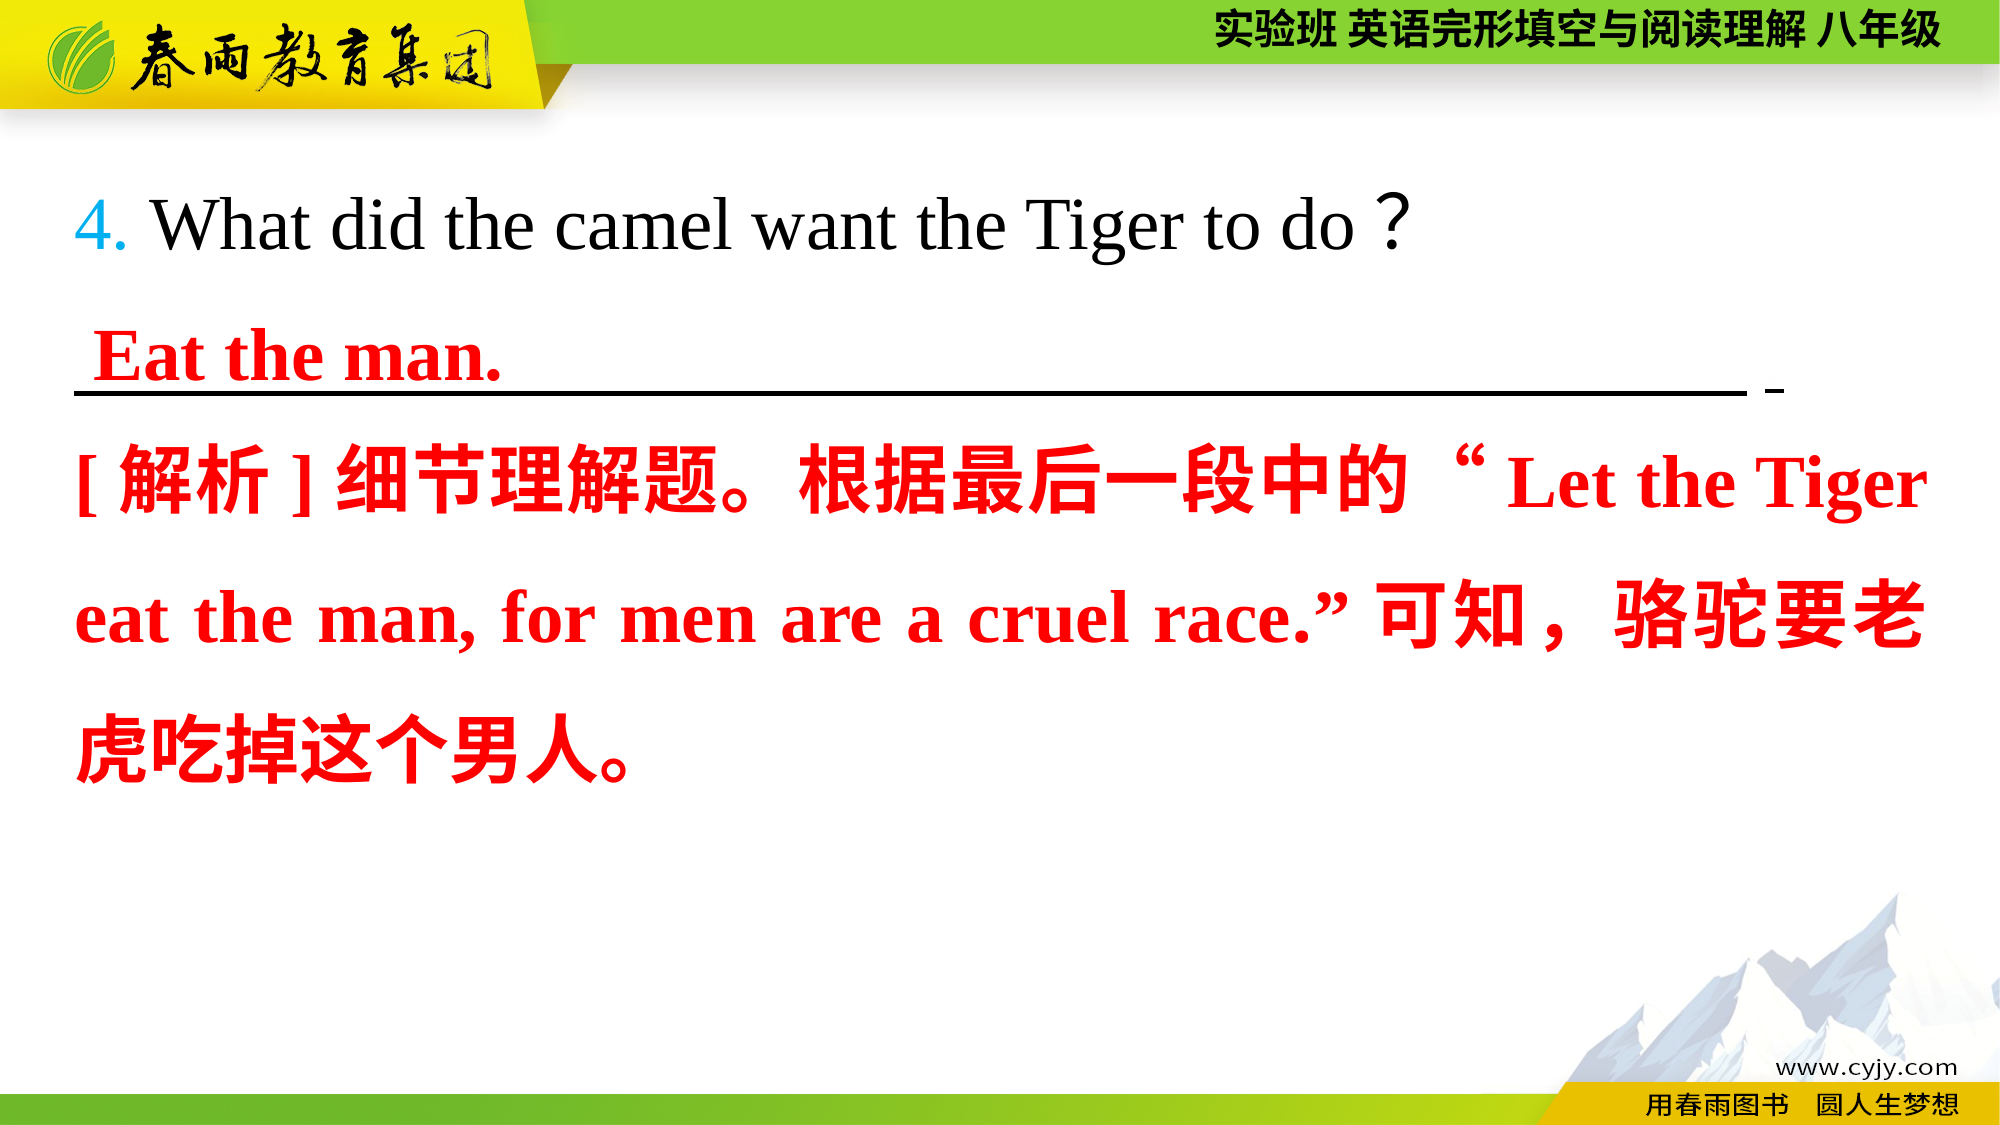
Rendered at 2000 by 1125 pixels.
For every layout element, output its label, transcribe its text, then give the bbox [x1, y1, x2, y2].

text_box Eat the man. [78, 252, 712, 380]
list 4. What did the camel want the Tiger to do？ , [59, 122, 1944, 380]
text_box [解析]细节理解题。根据最后一段中的“Let the Tiger eat the man, for men are a cruel race.”可知，骆驼要老虎吃掉这个男人。 [59, 380, 1944, 800]
picture [0, 0, 2000, 1125]
